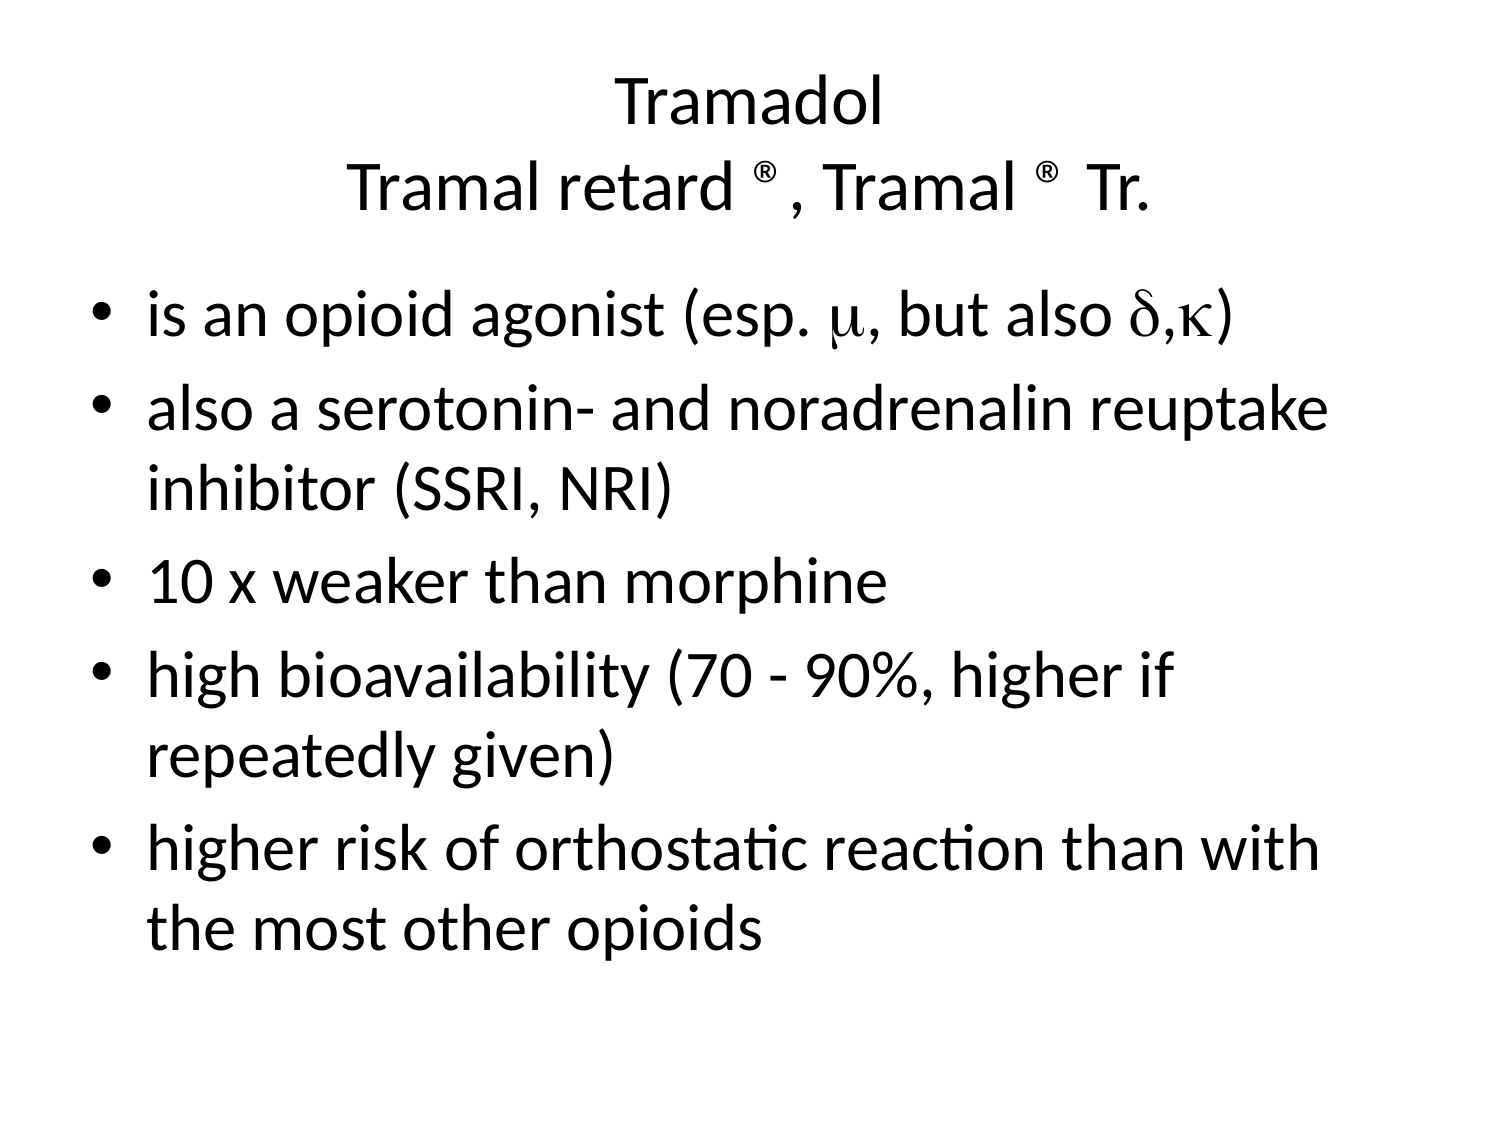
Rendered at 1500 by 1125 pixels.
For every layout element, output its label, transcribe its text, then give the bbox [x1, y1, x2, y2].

title Tramadol Tramal retard ®, Tramal ® Tr. [75, 45, 1425, 233]
list is an opioid agonist (esp. , but also ,) also a serotonin- and noradrenalin reuptake inhibitor (SSRI, NRI) 10 x weaker than morphine high bioavailability (70 - 90%, higher if repeatedly given) higher risk of orthostatic reaction than with the most other opioids [75, 262, 1425, 1005]
